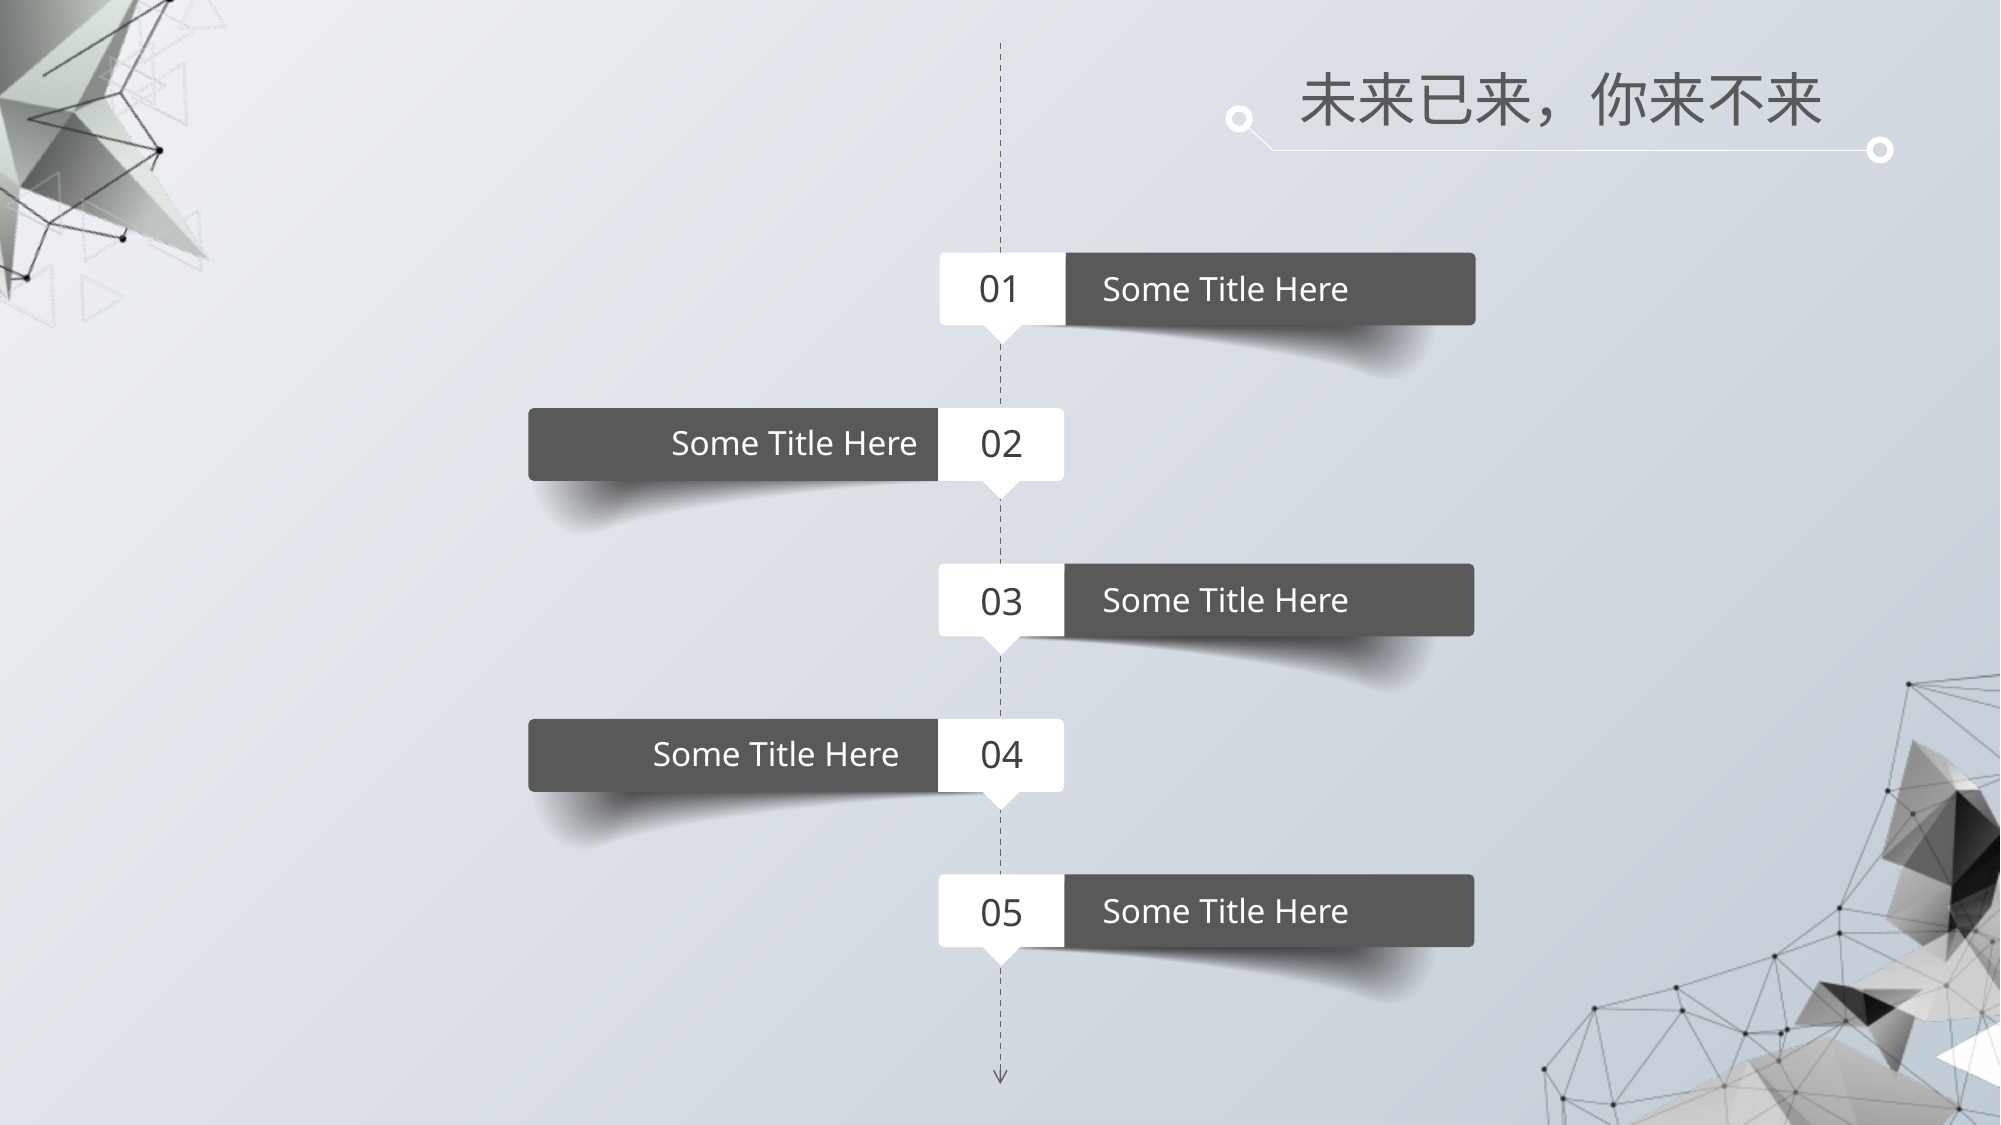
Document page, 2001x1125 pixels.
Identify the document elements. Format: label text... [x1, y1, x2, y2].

text_box 未来已来，你来不来 [1284, 55, 1865, 108]
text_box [938, 874, 1475, 1007]
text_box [528, 718, 1065, 852]
picture [0, 0, 382, 407]
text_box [938, 563, 1475, 696]
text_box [939, 252, 1476, 383]
picture [1426, 665, 2000, 1125]
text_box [528, 407, 1065, 537]
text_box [1228, 108, 1891, 161]
